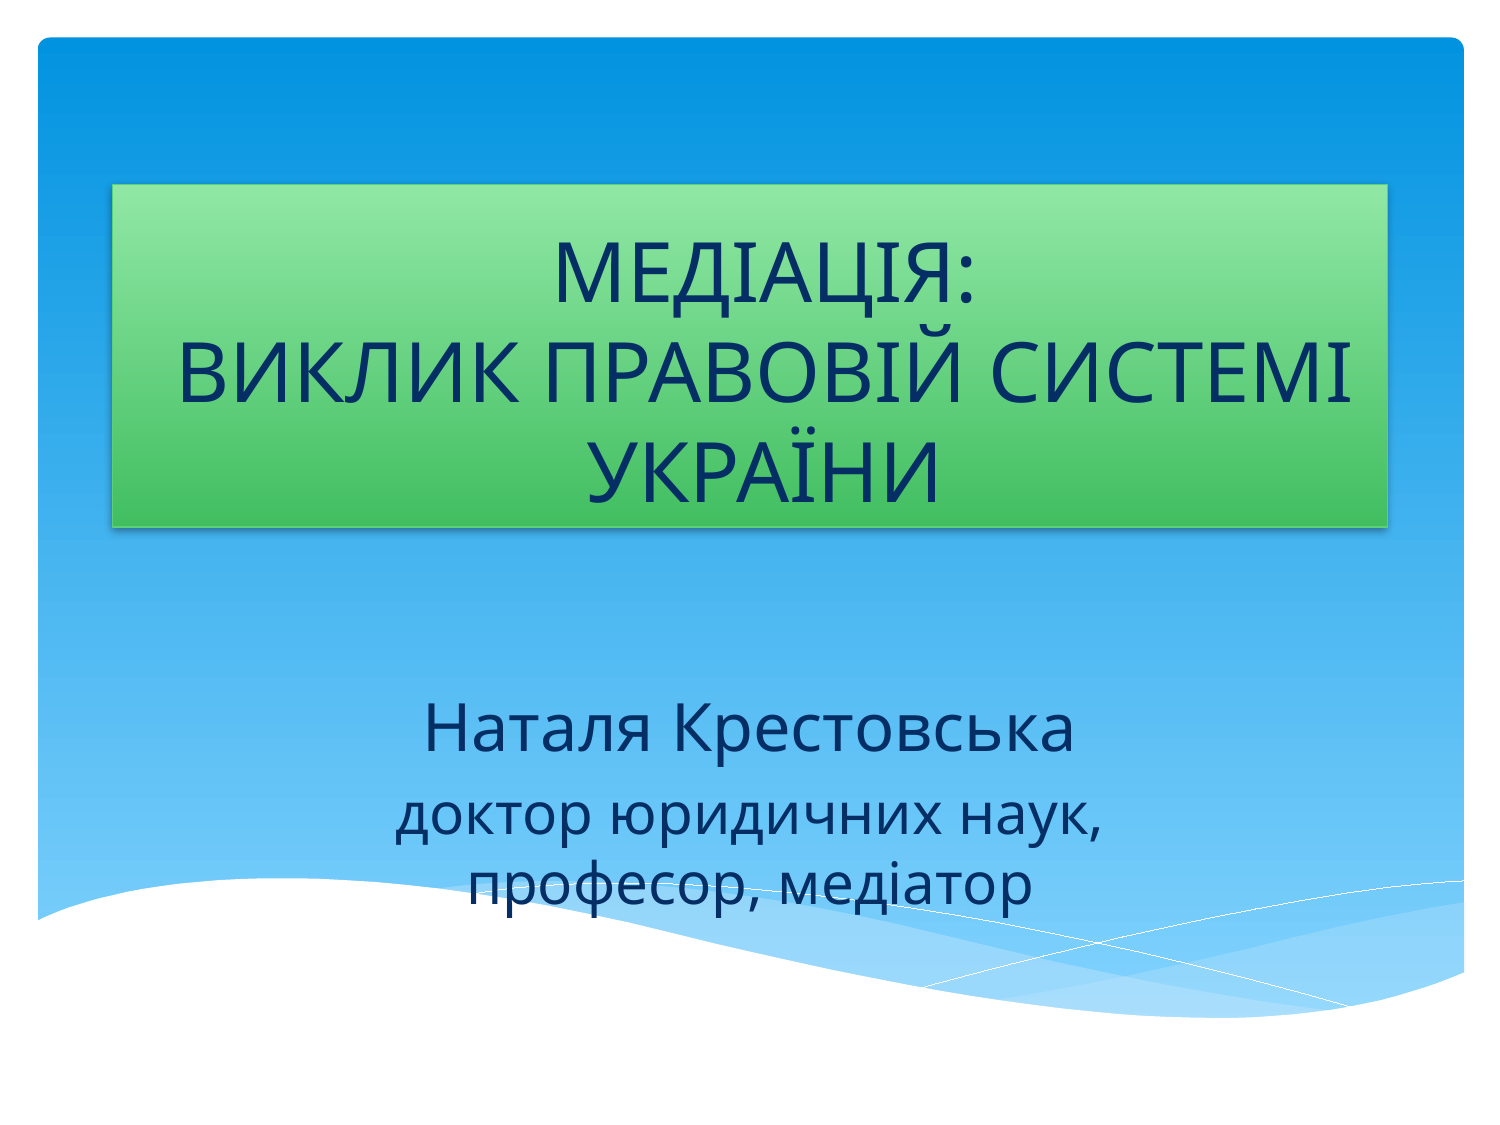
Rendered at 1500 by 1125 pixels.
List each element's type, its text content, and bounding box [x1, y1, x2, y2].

subtitle Наталя Крестовська доктор юридичних наук, професор, медіатор [225, 583, 1275, 1012]
title МЕДІАЦІЯ: ВИКЛИК ПРАВОВІЙ СИСТЕМІ УКРАЇНИ [112, 184, 1388, 528]
